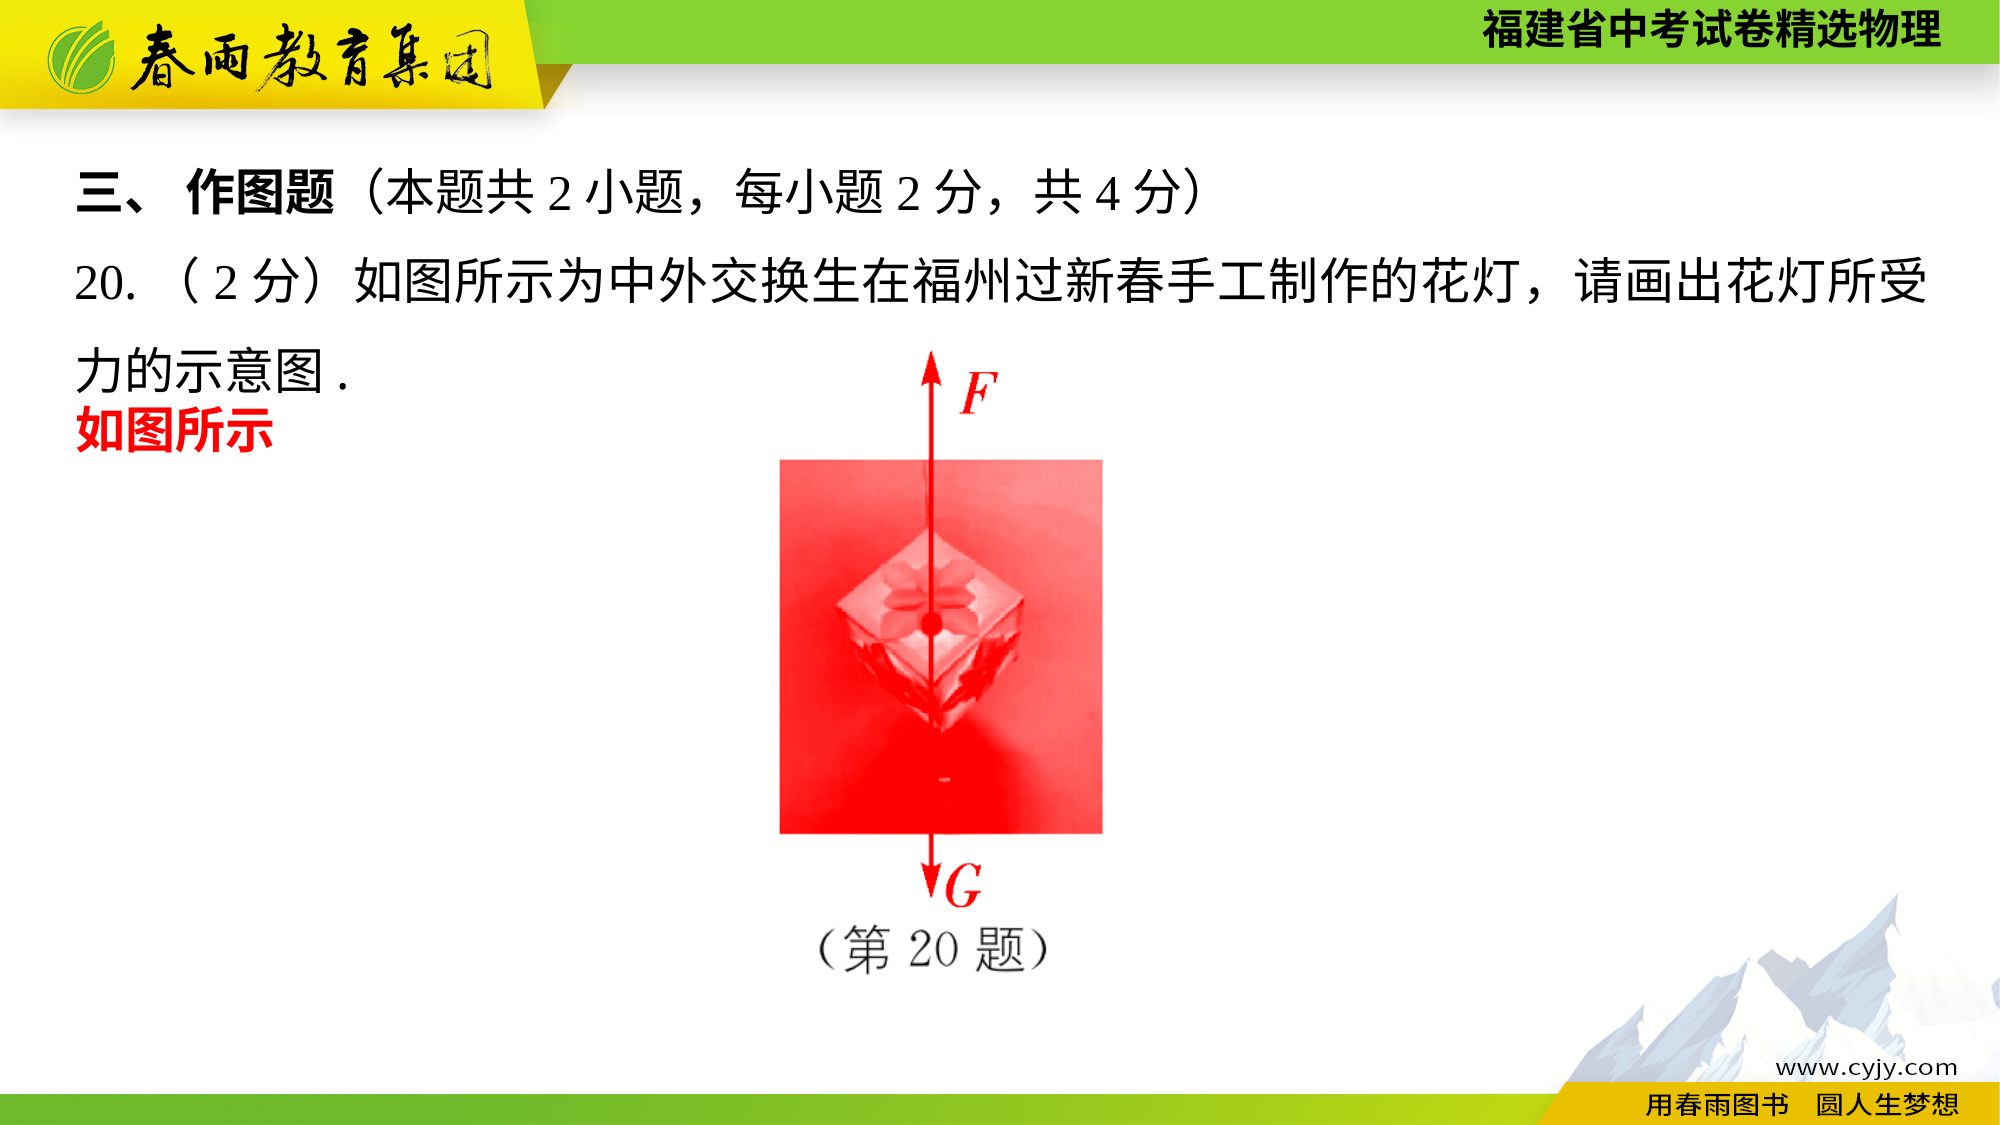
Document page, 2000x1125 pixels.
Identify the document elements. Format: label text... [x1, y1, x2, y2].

text_box 如图所示 [60, 390, 291, 466]
picture [0, 0, 2000, 1125]
list 三、 作图题（本题共2小题，每小题2分，共4分） 20.（2分）如图所示为中外交换生在福州过新春手工制作的花灯，请画出花灯所受力的示意图. [59, 122, 1944, 399]
